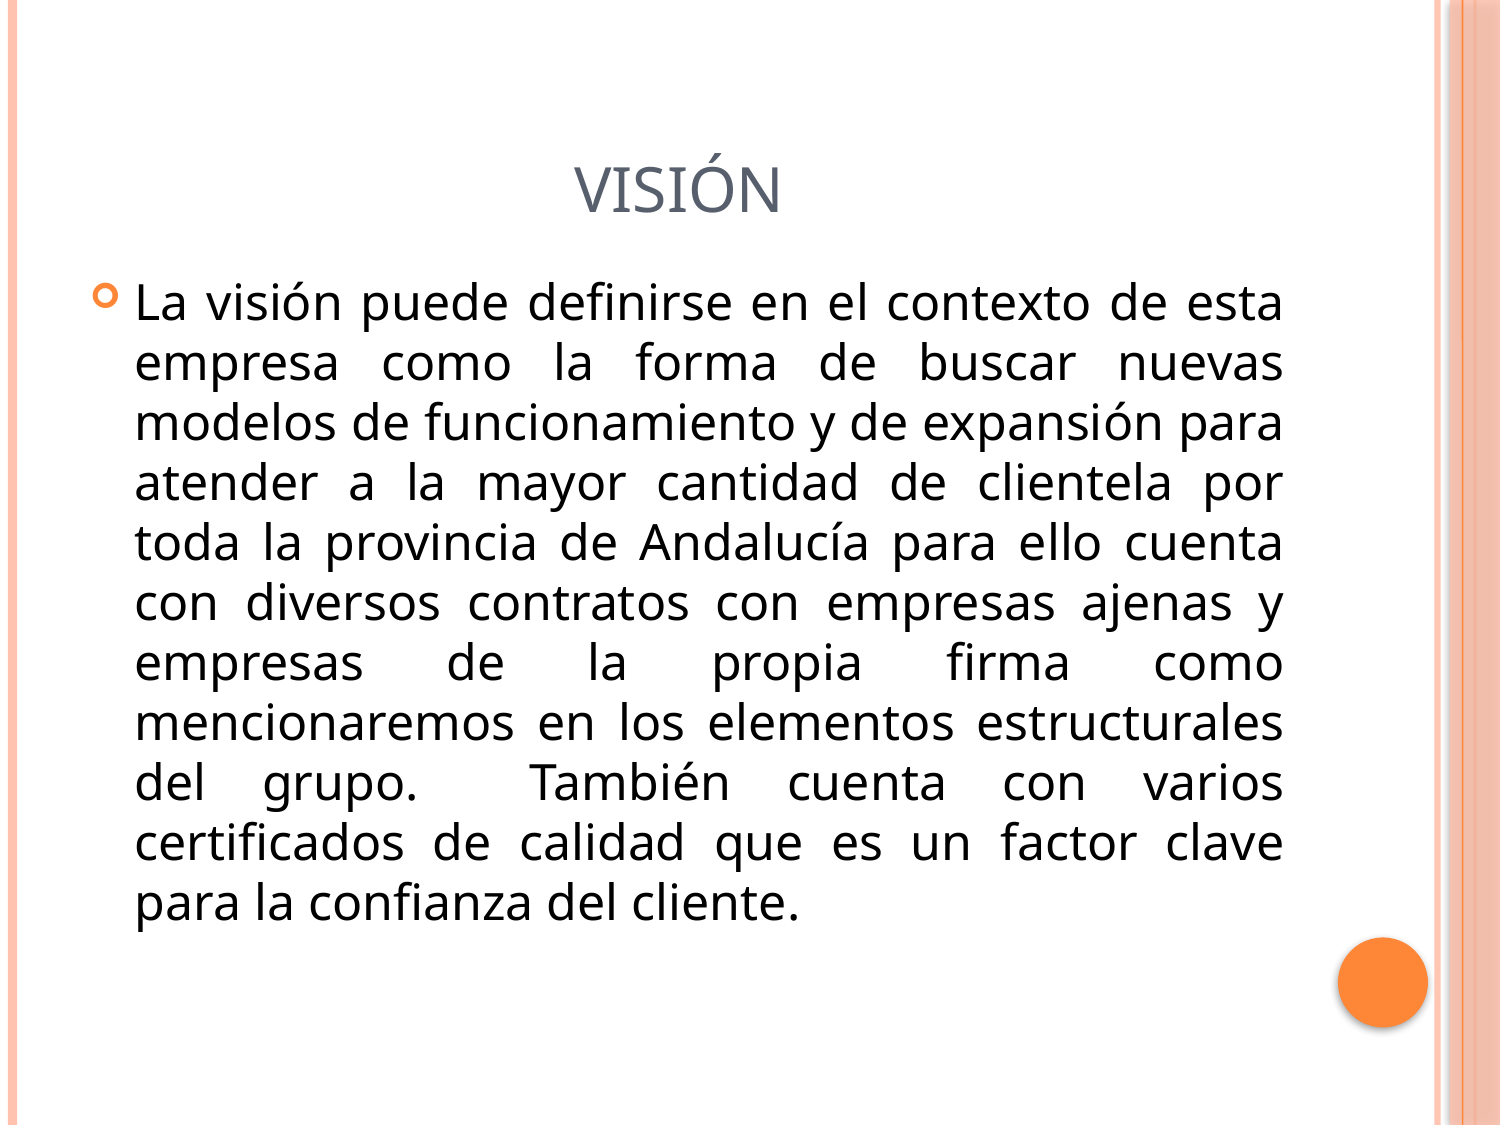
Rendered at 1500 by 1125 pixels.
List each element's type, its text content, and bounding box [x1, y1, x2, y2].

title Visión [75, 45, 1300, 233]
list La visión puede definirse en el contexto de esta empresa como la forma de buscar nuevas modelos de funcionamiento y de expansión para atender a la mayor cantidad de clientela por toda la provincia de Andalucía para ello cuenta con diversos contratos con empresas ajenas y empresas de la propia firma como mencionaremos en los elementos estructurales del grupo. También cuenta con varios certificados de calidad que es un factor clave para la confianza del cliente. [75, 262, 1300, 1062]
